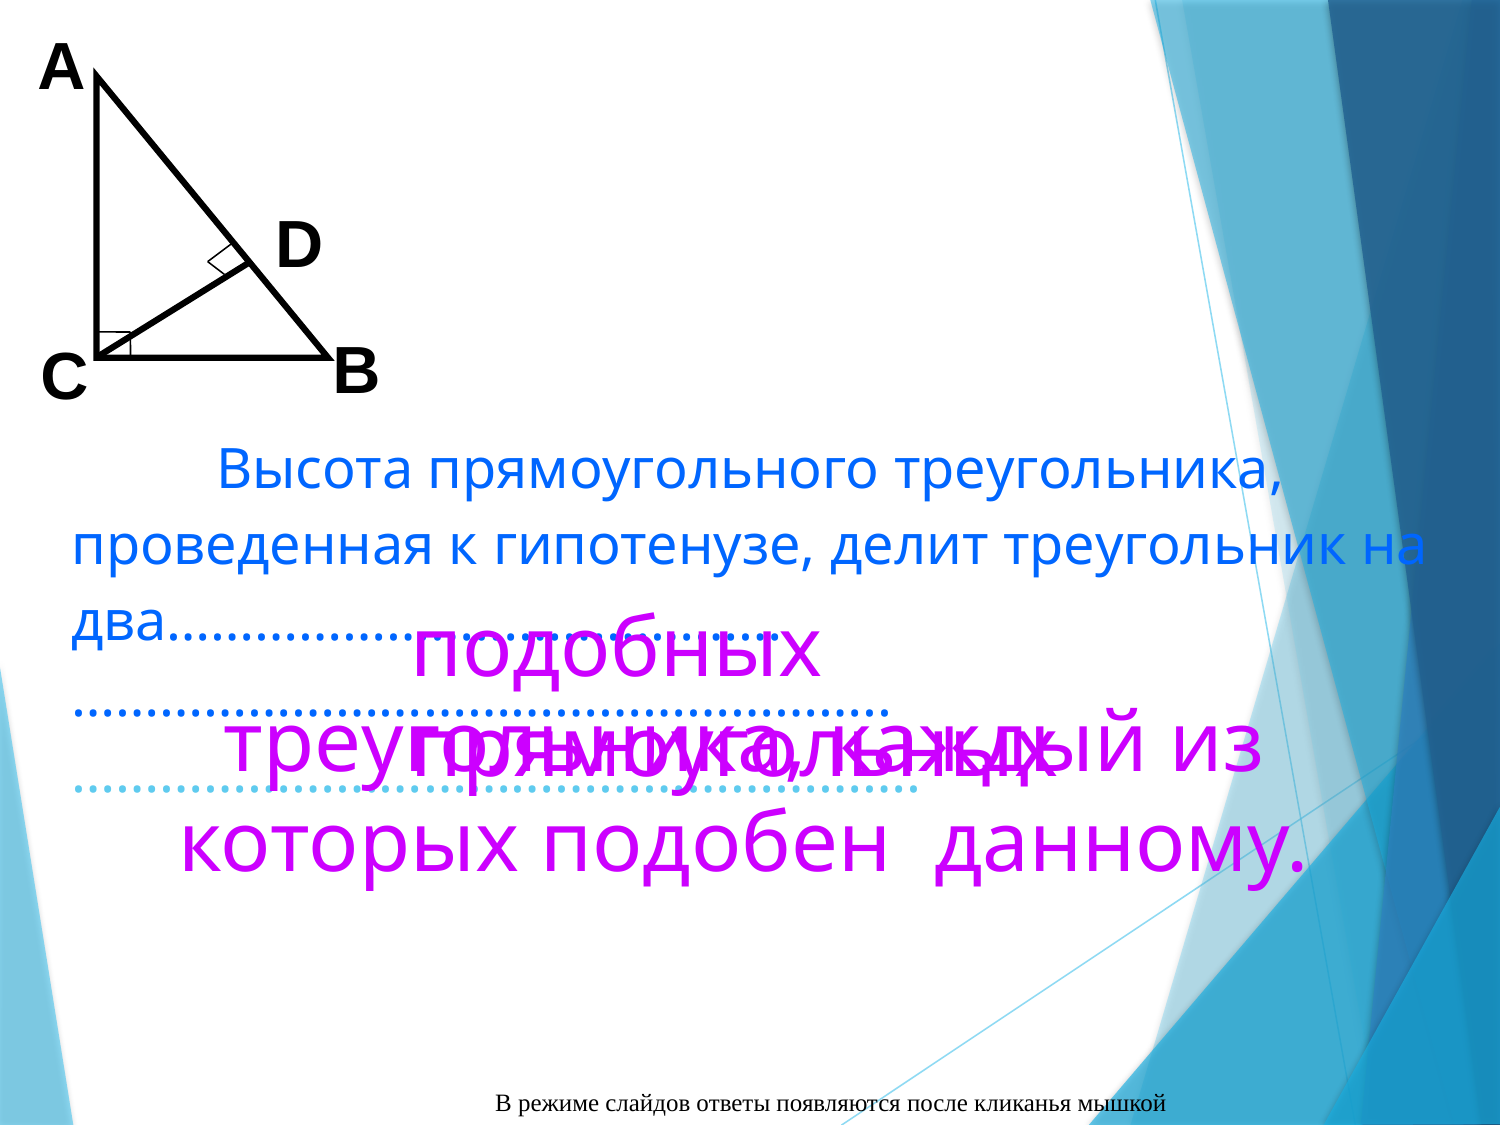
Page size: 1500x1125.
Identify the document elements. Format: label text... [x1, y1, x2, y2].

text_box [32, 15, 386, 378]
title Высота прямоугольного треугольника, проведенная к гипотенузе, делит треугольник на два…………………………………… ……………………………………………….. …………………………………………………. [56, 421, 1500, 899]
text_box треугольника, каждый из которых подобен данному. [53, 680, 1436, 1008]
text_box В режиме слайдов ответы появляются после кликанья мышкой [480, 1078, 1183, 1124]
text_box подобных прямоугольных [395, 586, 1424, 680]
